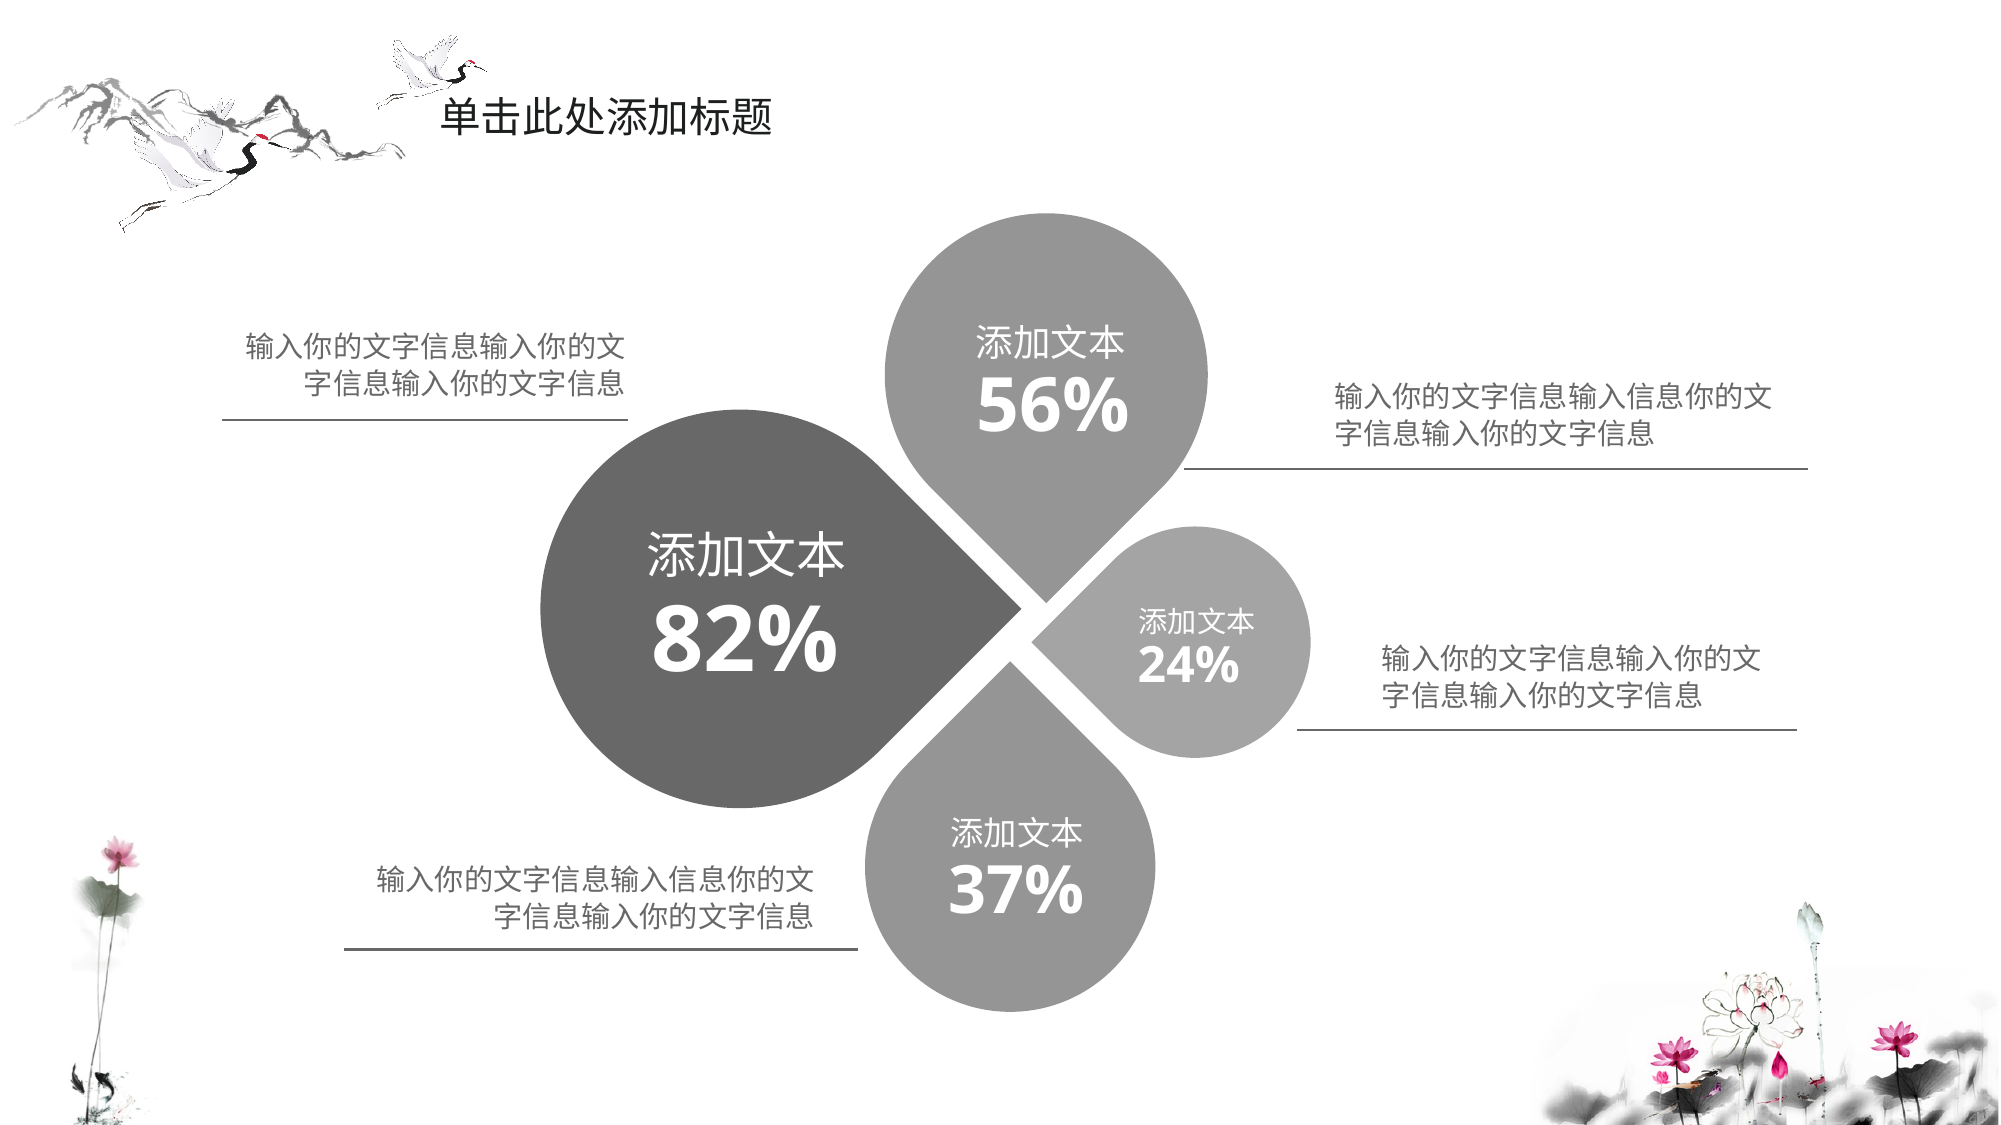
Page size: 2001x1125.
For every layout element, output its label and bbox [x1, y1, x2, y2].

text_box [12, 35, 1999, 1125]
